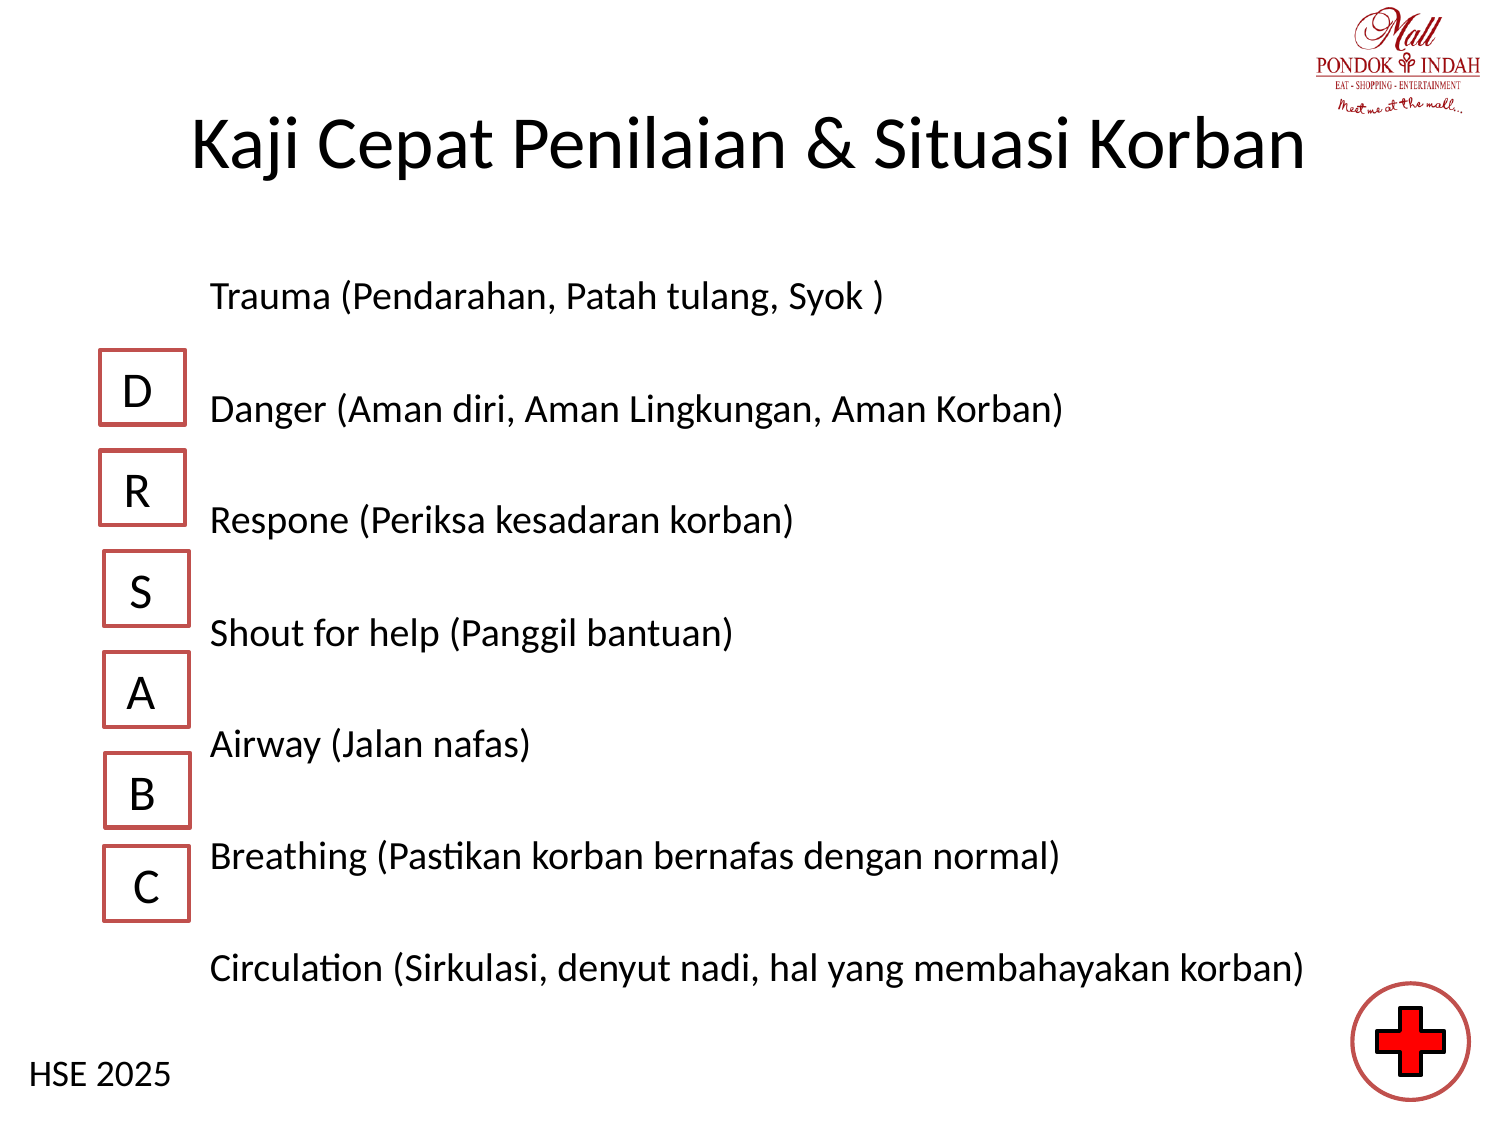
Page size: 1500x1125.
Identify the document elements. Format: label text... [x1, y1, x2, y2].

text_box HSE 2025 [13, 1041, 187, 1102]
text_box D [98, 348, 187, 427]
list Trauma (Pendarahan, Patah tulang, Syok ) Danger (Aman diri, Aman Lingkungan, Aman Korban) Respone (Periksa kesadaran korban) Shout for help (Panggil bantuan) Airway (Jalan nafas) Breathing (Pastikan korban bernafas dengan normal) Circulation (Sirkulasi, denyut nadi, hal yang membahayakan korban) [194, 262, 1425, 1005]
text_box S [102, 549, 191, 628]
picture [1316, 6, 1481, 114]
title Kaji Cepat Penilaian & Situasi Korban [75, 45, 1425, 233]
text_box C [102, 844, 191, 923]
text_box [1352, 983, 1470, 1101]
text_box A [102, 650, 191, 729]
text_box R [98, 448, 187, 527]
text_box B [103, 751, 192, 830]
